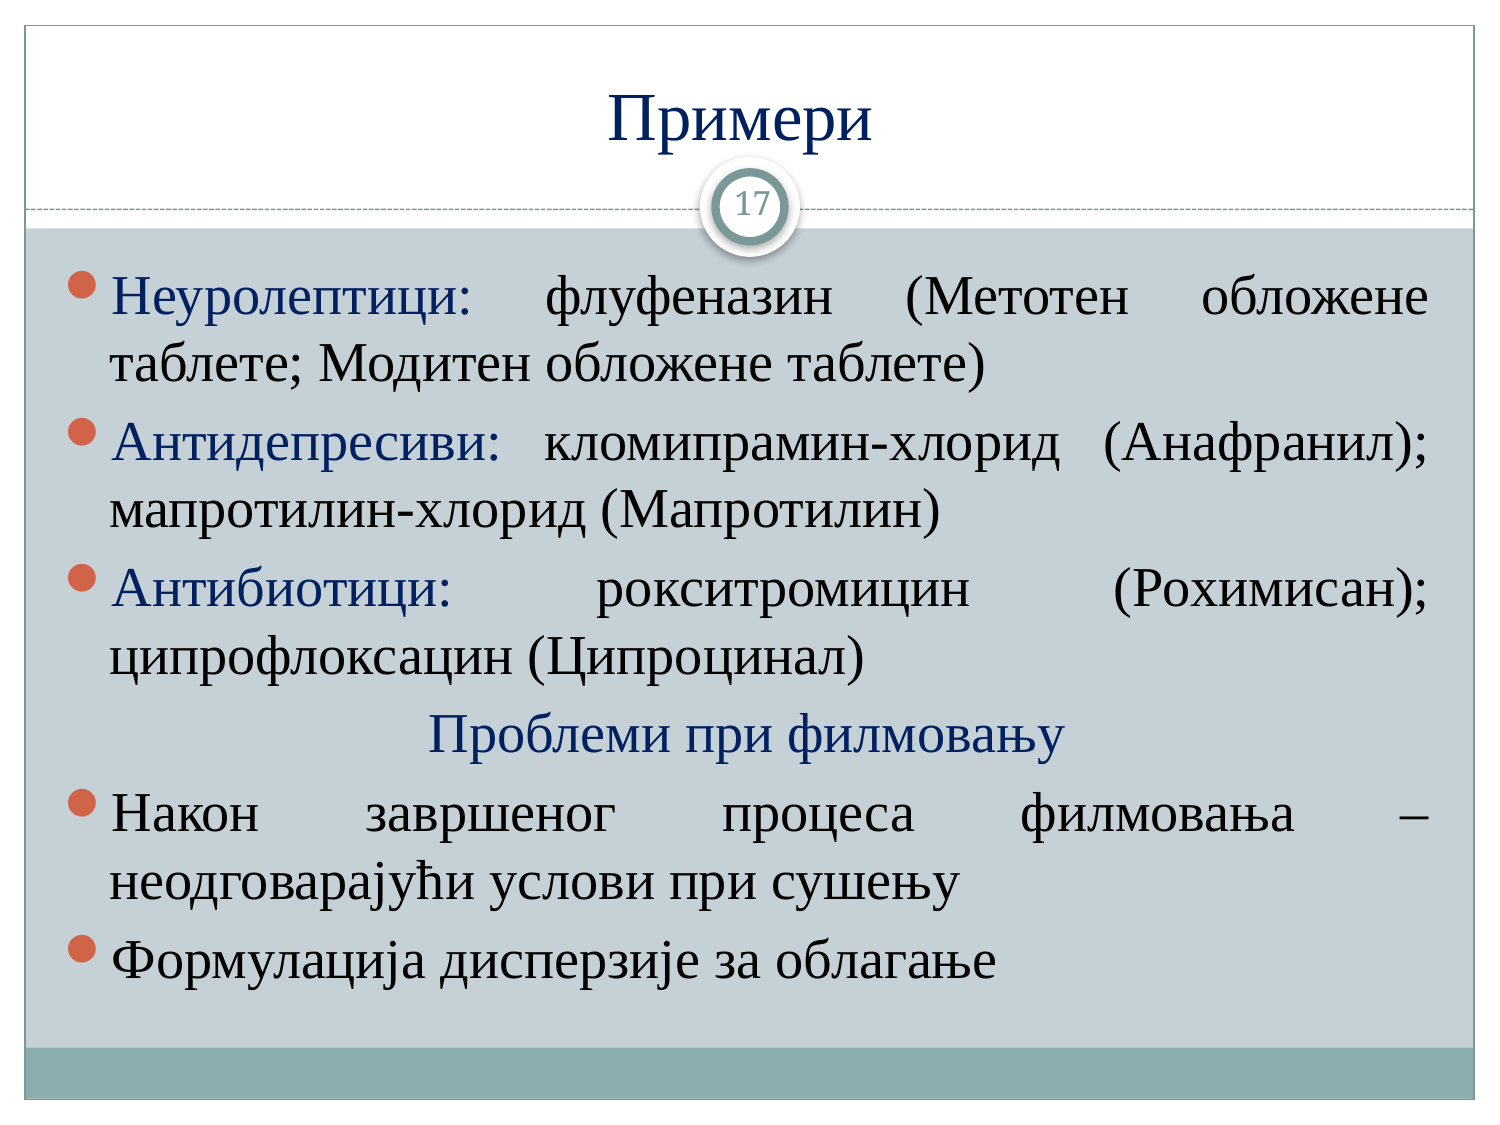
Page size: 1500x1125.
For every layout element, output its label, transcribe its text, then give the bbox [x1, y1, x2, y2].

list Неуролептици: флуфеназин (Метотен обложене таблете; Модитен обложене таблете) Антидепресиви: кломипрамин-хлорид (Анафранил); мапротилин-хлорид (Мапротилин) Антибиотици: рокситромицин (Роxимисан); ципрофлоксацин (Ципроцинал) Проблеми при филмовању Након завршеног процеса филмовања – неодговарајући услови при сушењу Формулација дисперзије за облагање [49, 250, 1445, 1001]
slide_number 17 [715, 168, 791, 241]
title Примери [49, 37, 1450, 162]
